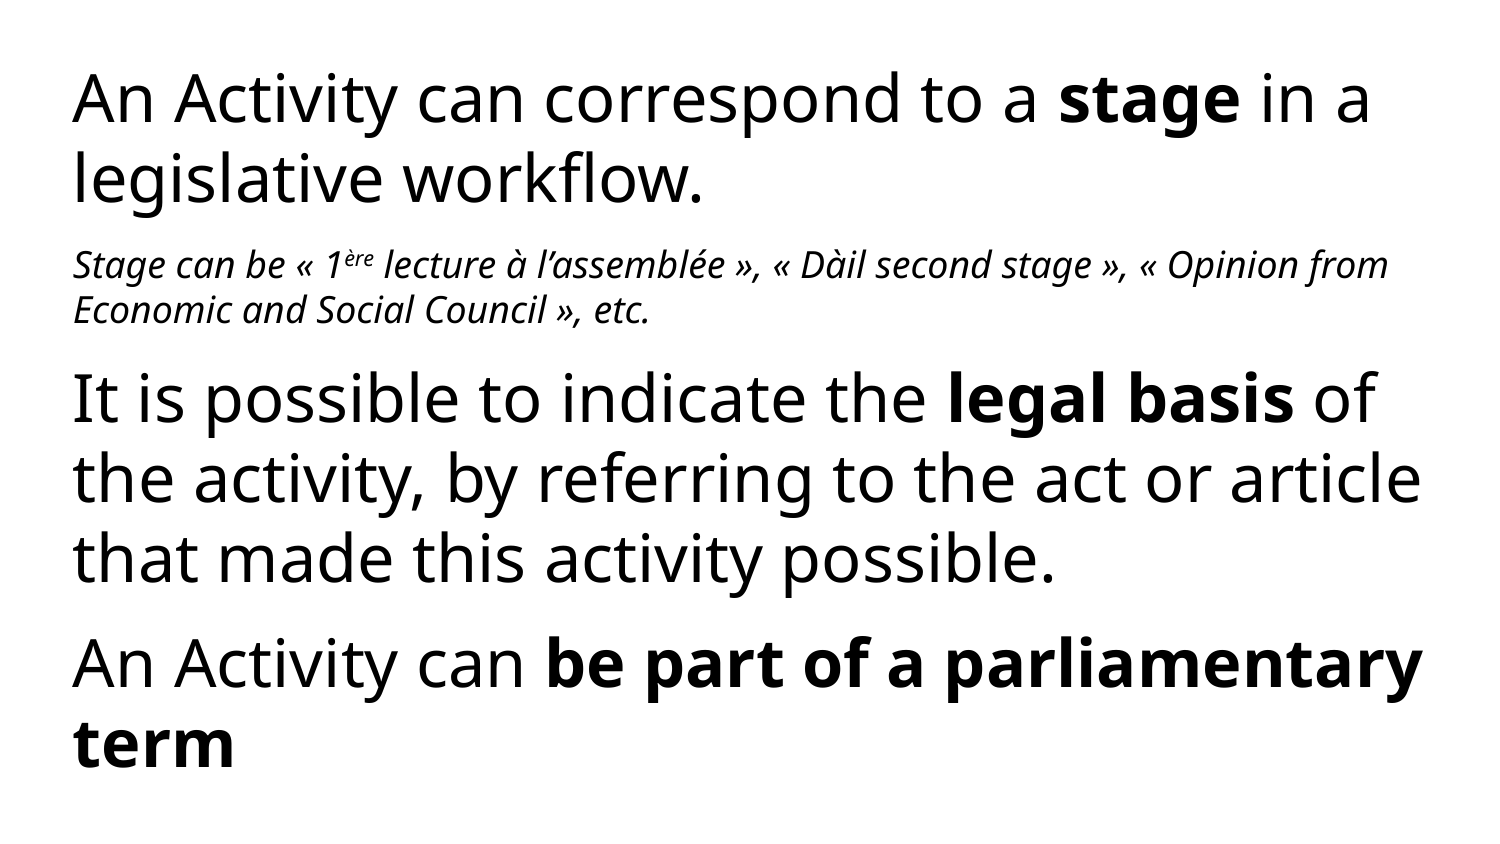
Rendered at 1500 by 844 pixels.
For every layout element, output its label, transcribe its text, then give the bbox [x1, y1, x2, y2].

text_box An Activity can correspond to a stage in a legislative workflow. Stage can be « 1ère lecture à l’assemblée », « Dàil second stage », « Opinion from Economic and Social Council », etc. It is possible to indicate the legal basis of the activity, by referring to the act or article that made this activity possible. An Activity can be part of a parliamentary term [58, 48, 1442, 788]
